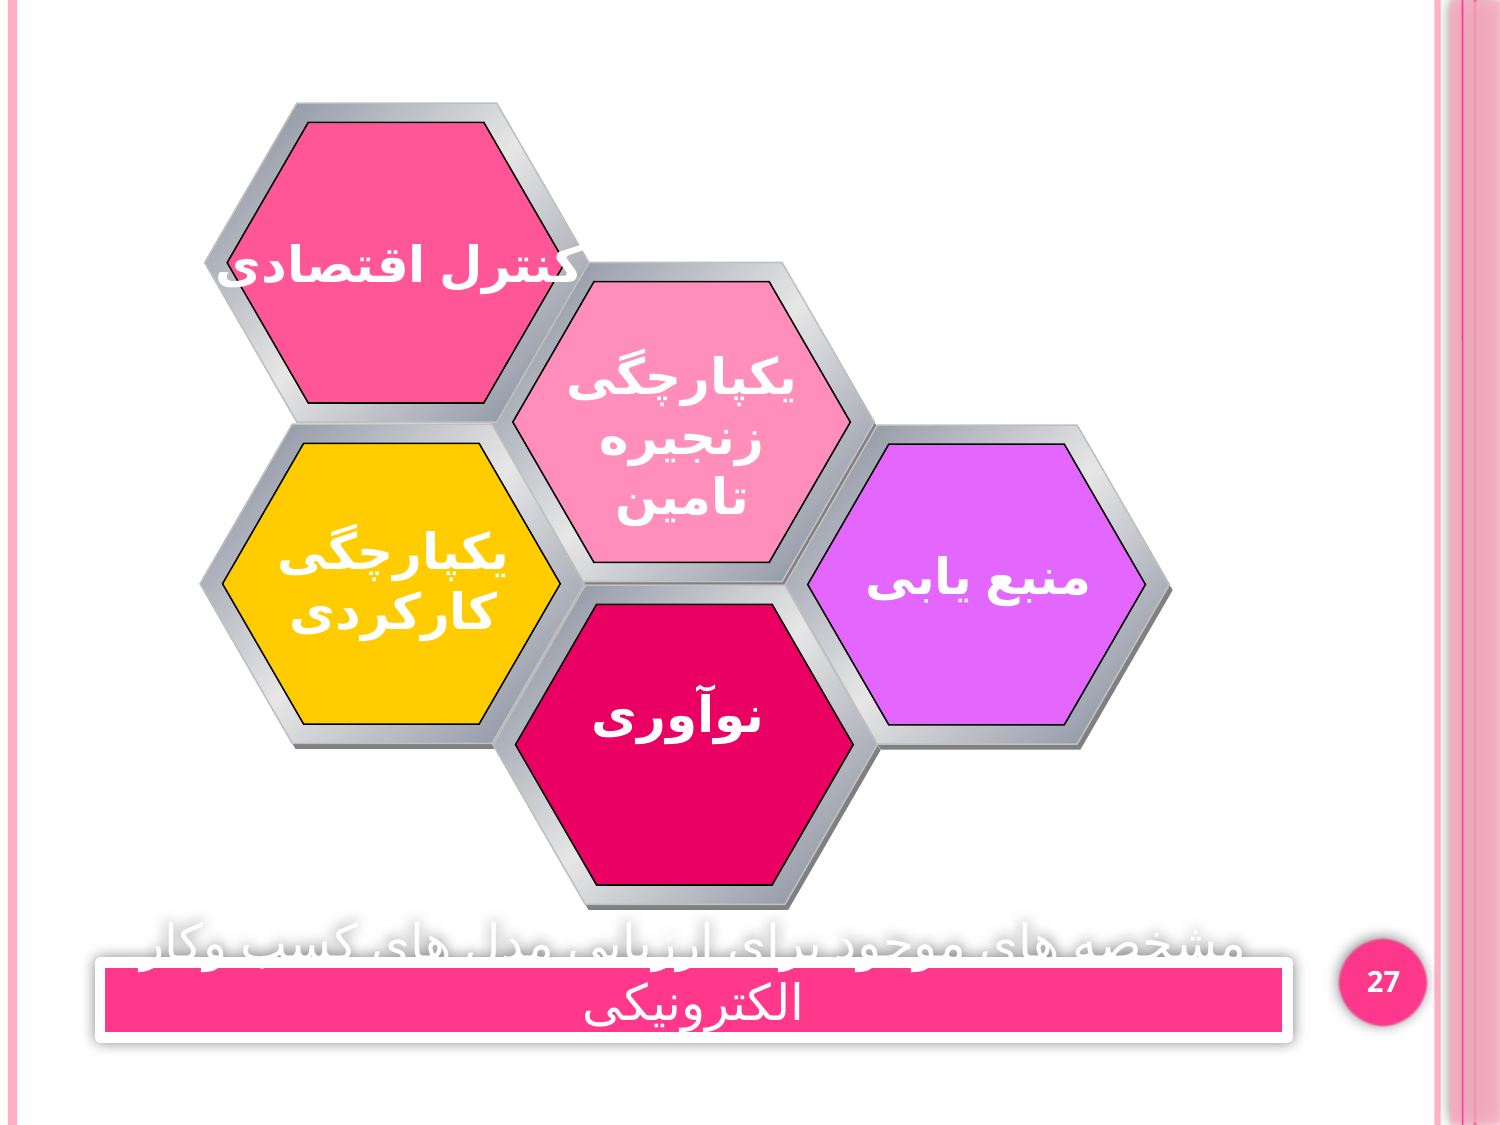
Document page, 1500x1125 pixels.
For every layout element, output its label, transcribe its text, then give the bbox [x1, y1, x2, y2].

text_box کنترل اقتصادی [201, 224, 598, 253]
title مشخصه های موجود برای ارزیابی مدل های کسب وکار الکترونیکی [95, 957, 1293, 1043]
slide_number 27 [1333, 940, 1434, 1027]
text_box [227, 103, 567, 224]
text_box [249, 122, 543, 224]
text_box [201, 264, 1172, 909]
